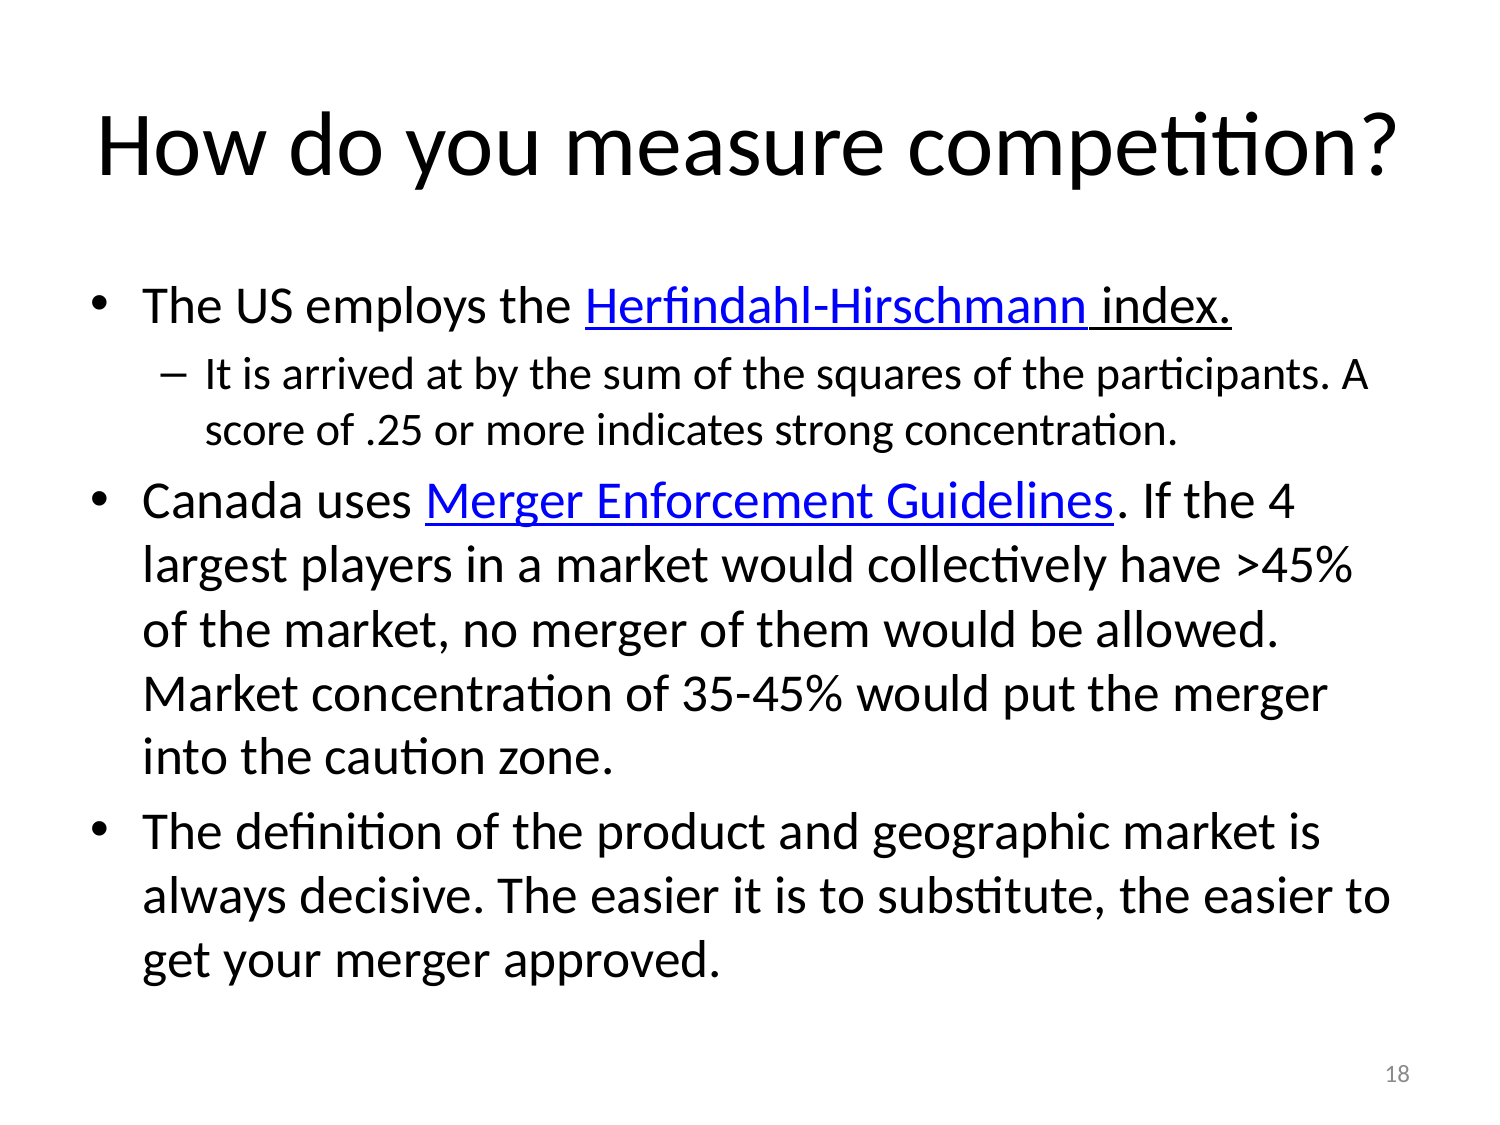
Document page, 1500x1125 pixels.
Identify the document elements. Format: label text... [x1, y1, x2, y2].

title How do you measure competition? [75, 45, 1425, 233]
slide_number 18 [1074, 1042, 1425, 1103]
list The US employs the Herfindahl-Hirschmann index. It is arrived at by the sum of the squares of the participants. A score of .25 or more indicates strong concentration. Canada uses Merger Enforcement Guidelines. If the 4 largest players in a market would collectively have >45% of the market, no merger of them would be allowed. Market concentration of 35-45% would put the merger into the caution zone. The definition of the product and geographic market is always decisive. The easier it is to substitute, the easier to get your merger approved. [75, 262, 1425, 1005]
